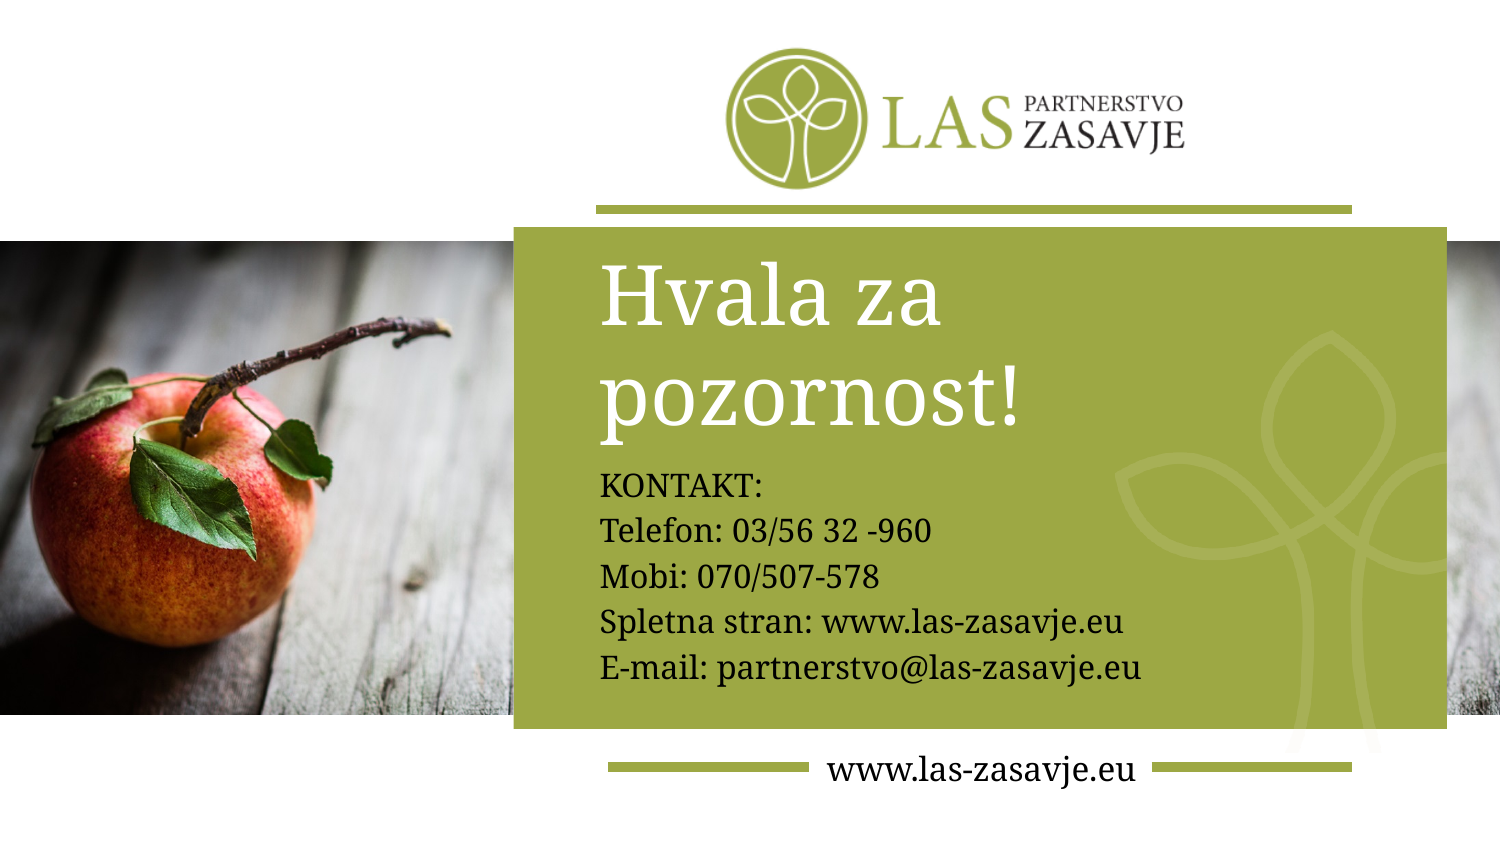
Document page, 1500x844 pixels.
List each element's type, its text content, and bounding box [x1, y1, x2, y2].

picture [690, 11, 1225, 228]
picture [0, 241, 514, 715]
subtitle KONTAKT: Telefon: 03/56 32 -960 Mobi: 070/507-578 Spletna stran: www.las-zasavje.eu E-mail: partnerstvo@las-zasavje.eu [584, 457, 1388, 694]
title Hvala za pozornost! [584, 262, 1388, 422]
picture [1446, 241, 1500, 715]
